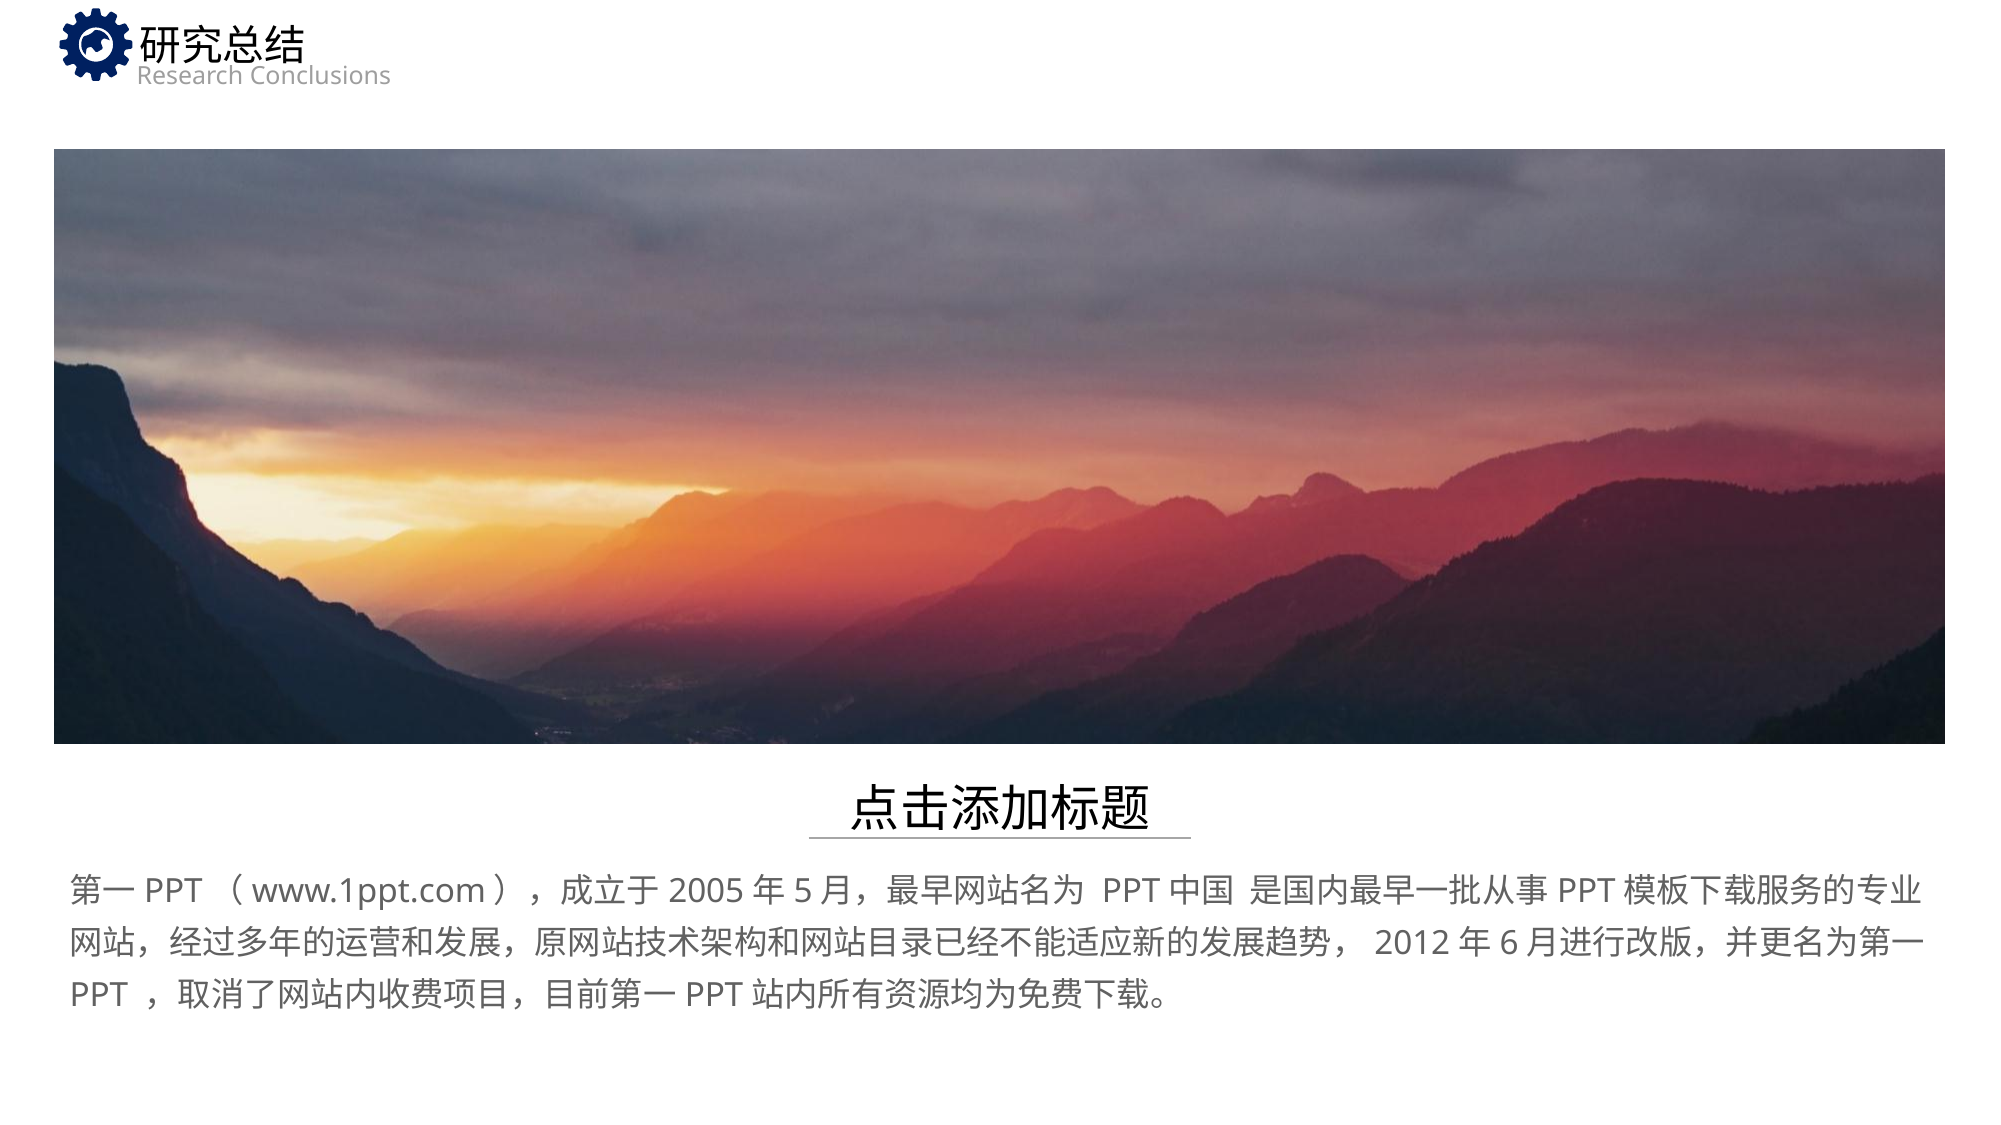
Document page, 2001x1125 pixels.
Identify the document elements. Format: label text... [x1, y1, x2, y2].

picture [54, 149, 1945, 744]
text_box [121, 11, 580, 98]
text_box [59, 8, 133, 81]
text_box 第一PPT（www.1ppt.com），成立于2005年5月，最早网站名为 PPT中国 是国内最早一批从事PPT模板下载服务的专业网站，经过多年的运营和发展，原网站技术架构和网站目录已经不能适应新的发展趋势，2012年6月进行改版，并更名为第一PPT ，取消了网站内收费项目，目前第一PPT站内所有资源均为免费下载。 [54, 849, 1945, 1020]
text_box 点击添加标题 [768, 769, 1232, 845]
